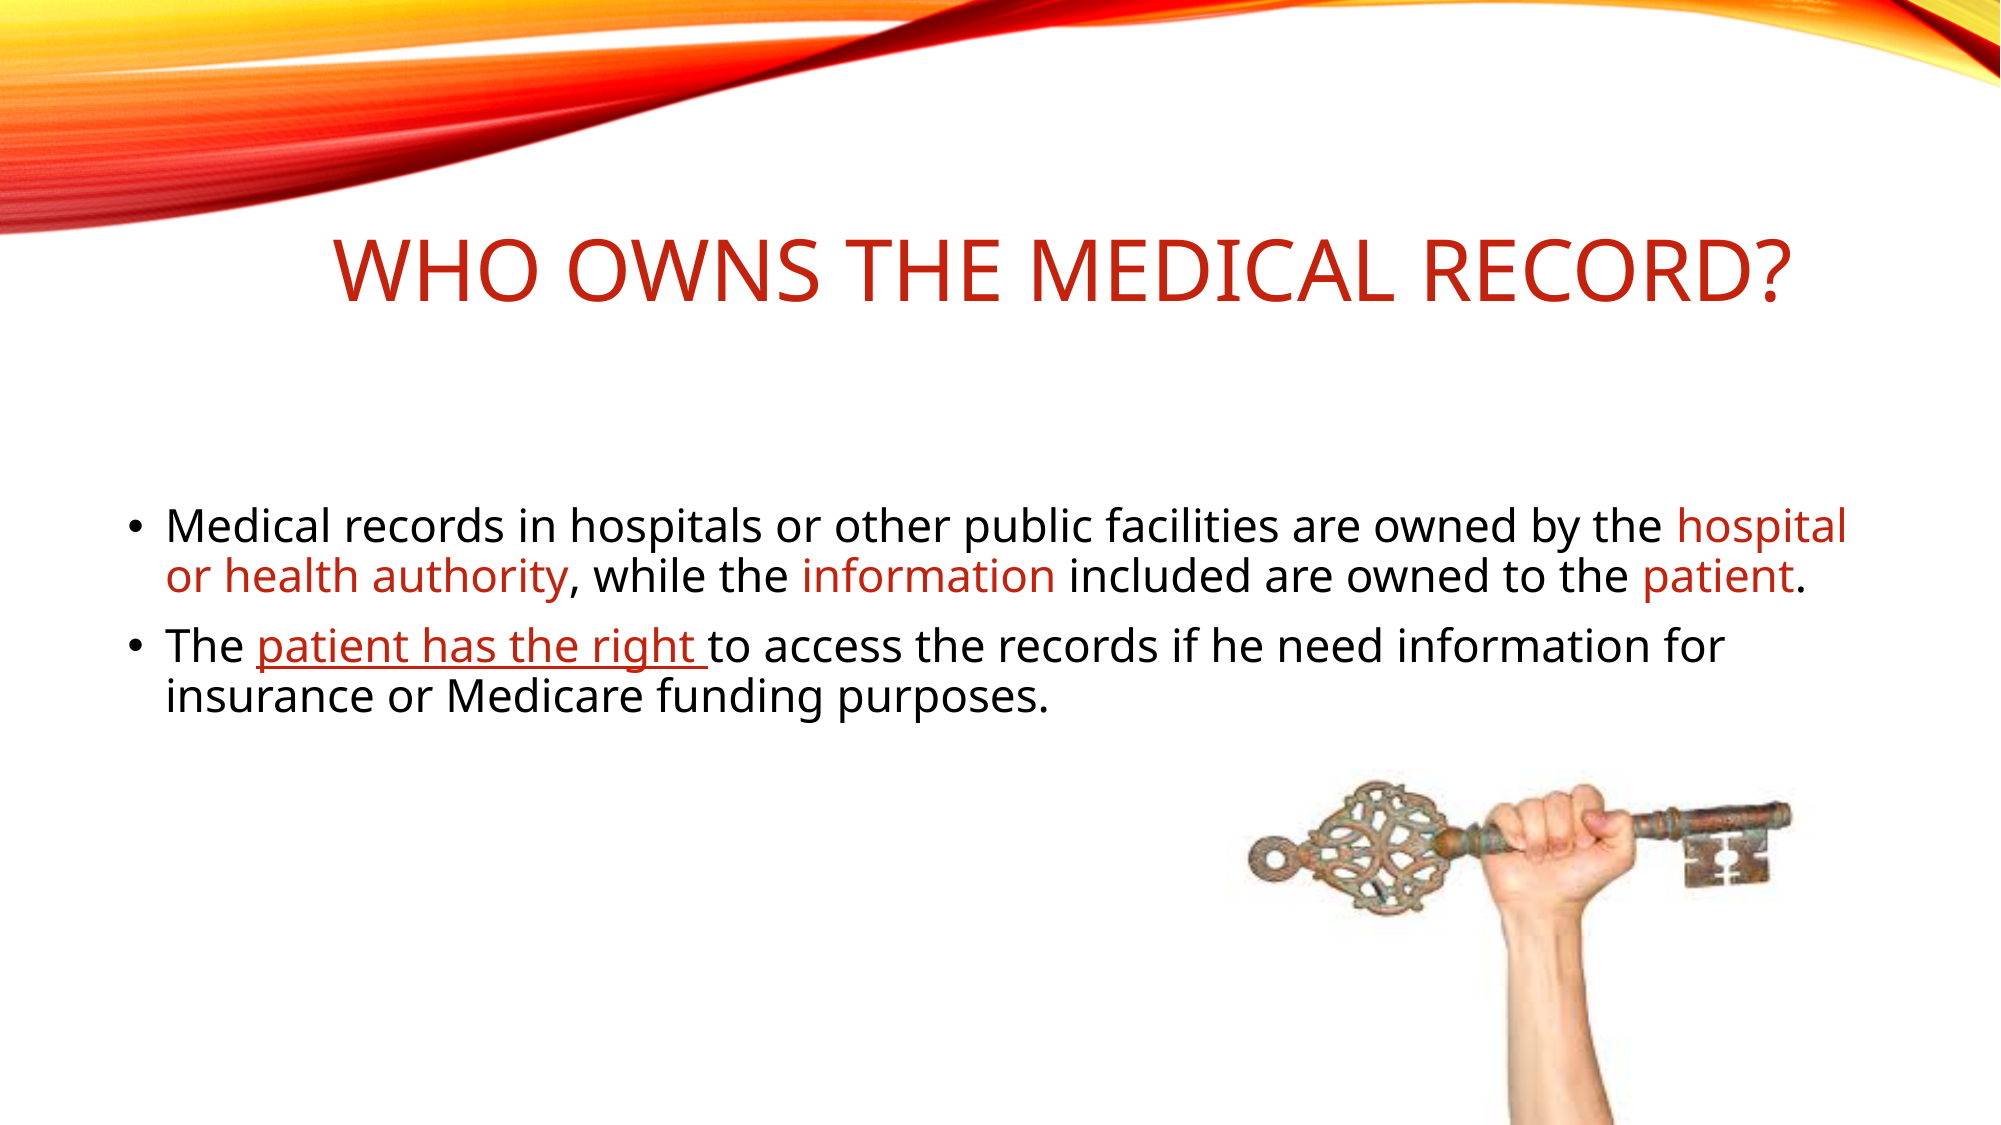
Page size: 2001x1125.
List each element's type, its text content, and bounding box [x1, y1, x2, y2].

picture [0, 0, 2000, 237]
title Who owns the medical record? [282, 180, 1844, 472]
list Medical records in hospitals or other public facilities are owned by the hospital or health authority, while the information included are owned to the patient. The patient has the right to access the records if he need information for insurance or Medicare funding purposes. [112, 495, 1888, 1021]
picture [1226, 737, 1844, 1125]
